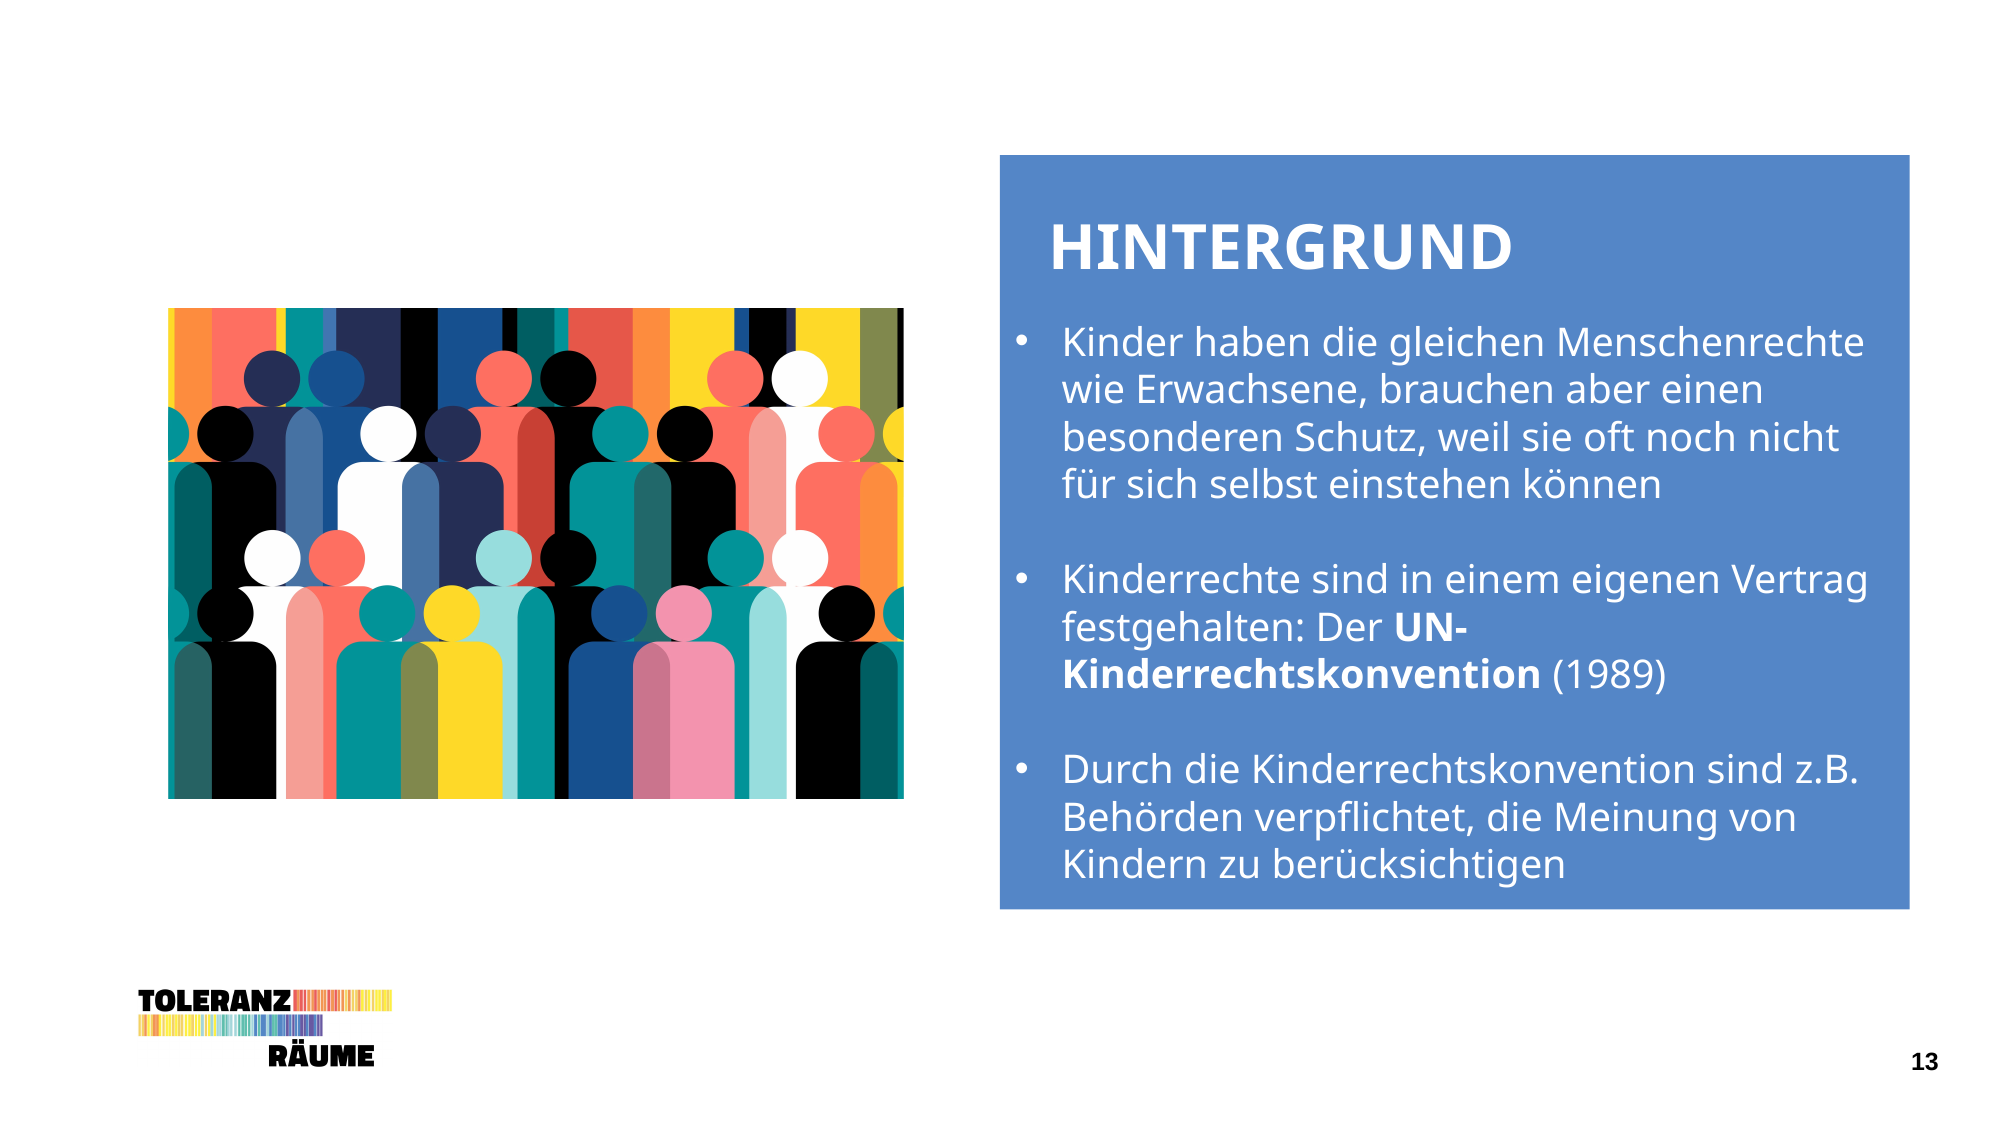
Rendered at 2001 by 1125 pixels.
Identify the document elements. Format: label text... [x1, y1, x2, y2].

text_box [999, 154, 1911, 910]
picture [137, 989, 393, 1067]
picture [168, 308, 904, 799]
text_box Kinder haben die gleichen Menschenrechte wie Erwachsene, brauchen aber einen besonderen Schutz, weil sie oft noch nicht für sich selbst einstehen können Kinderrechte sind in einem eigenen Vertrag festgehalten: Der UN-Kinderrechtskonvention (1989) Durch die Kinderrechtskonvention sind z.B. Behörden verpflichtet, die Meinung von Kindern zu berücksichtigen [999, 309, 1910, 984]
slide_number 13 [1846, 1034, 1940, 1076]
title Hintergrund [1048, 215, 1862, 309]
